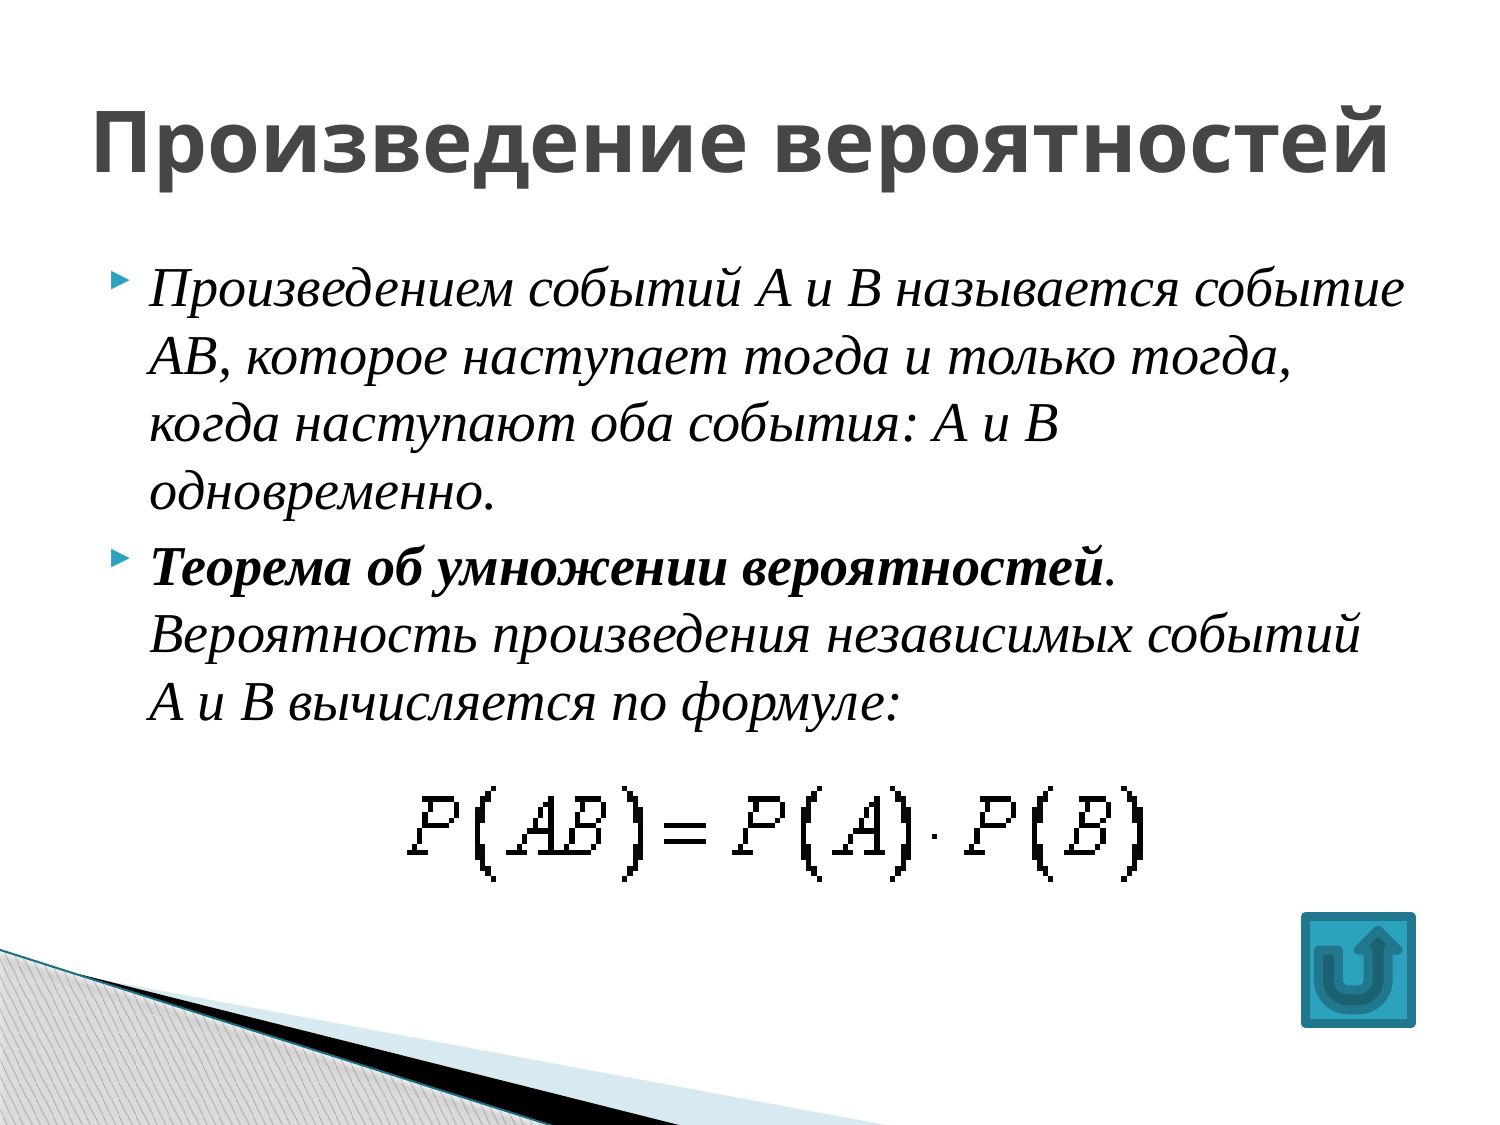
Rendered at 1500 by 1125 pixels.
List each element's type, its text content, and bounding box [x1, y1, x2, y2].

list Произведением событий А и В называется событие АВ, которое наступает тогда и только тогда, когда наступают оба события: А и В одновременно. Теорема об умножении вероятностей. Вероятность произведения независимых событий А и В вычисляется по формуле: [75, 242, 1425, 986]
text_box [1301, 912, 1416, 1028]
picture [407, 786, 1143, 882]
title Произведение вероятностей [75, 45, 1425, 233]
